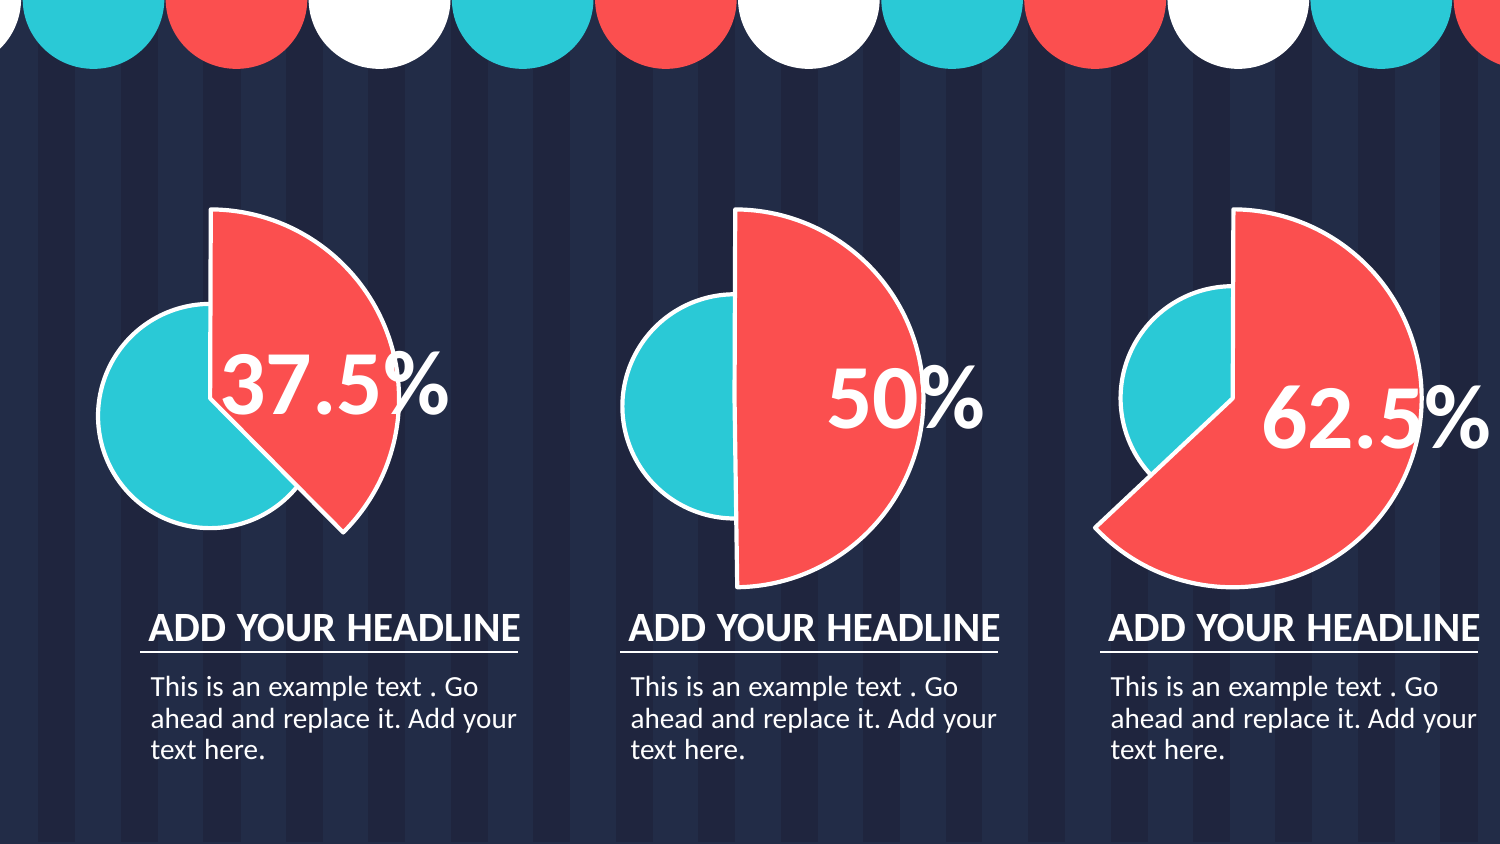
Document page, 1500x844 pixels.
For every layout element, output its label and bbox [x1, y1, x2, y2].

text_box [1043, 209, 1500, 588]
text_box [609, 591, 1021, 778]
text_box [545, 209, 1002, 588]
text_box [129, 591, 541, 778]
text_box [1089, 591, 1500, 778]
text_box [21, 209, 467, 588]
